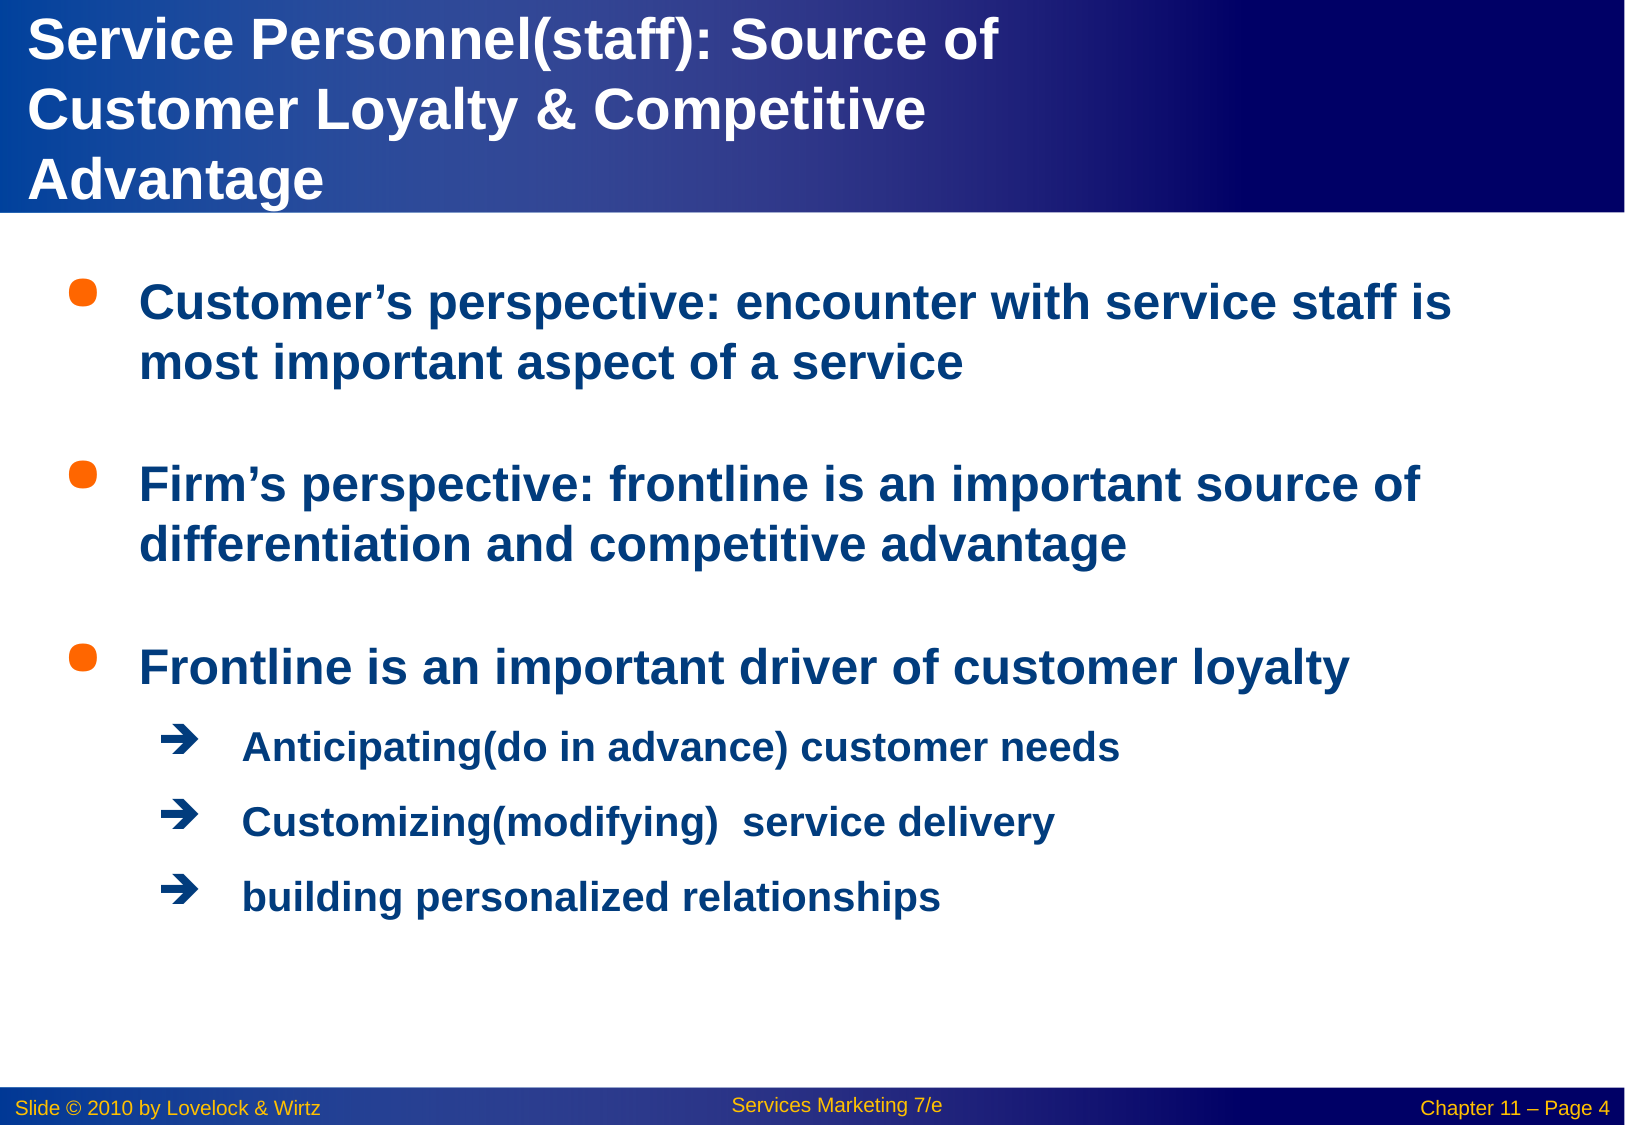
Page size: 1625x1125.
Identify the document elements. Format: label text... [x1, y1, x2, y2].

title Service Personnel(staff): Source of Customer Loyalty & Competitive Advantage [11, 37, 1175, 176]
list Customer’s perspective: encounter with service staff is most important aspect of a service Firm’s perspective: frontline is an important source of differentiation and competitive advantage Frontline is an important driver of customer loyalty Anticipating(do in advance) customer needs Customizing(modifying) service delivery building personalized relationships [49, 261, 1588, 1051]
